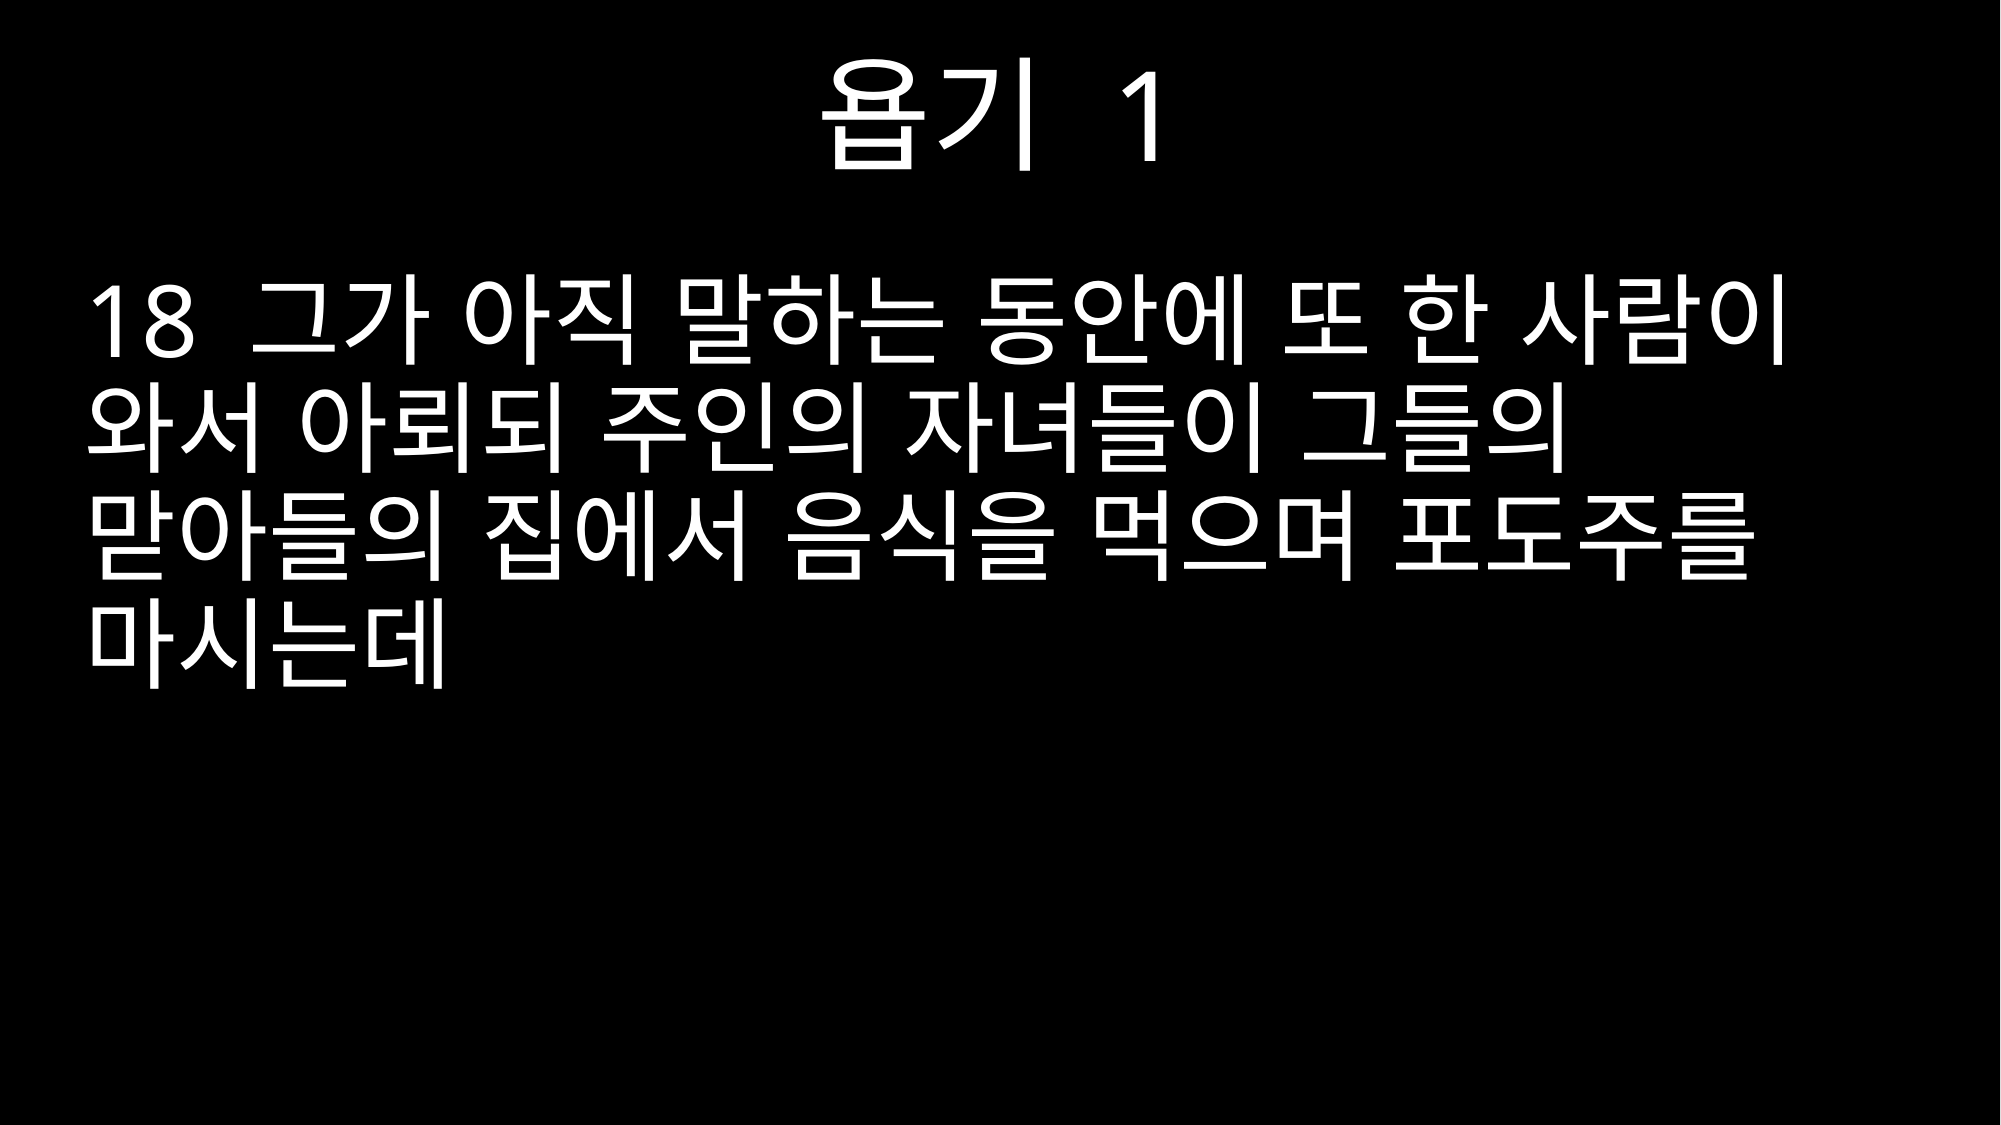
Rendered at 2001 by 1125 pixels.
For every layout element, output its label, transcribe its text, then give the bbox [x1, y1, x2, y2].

picture [0, 0, 2001, 1125]
footer 욥기 1 [0, 32, 2000, 192]
list 18 그가 아직 말하는 동안에 또 한 사람이 와서 아뢰되 주인의 자녀들이 그들의 맏아들의 집에서 음식을 먹으며 포도주를 마시는데 [69, 263, 1953, 423]
